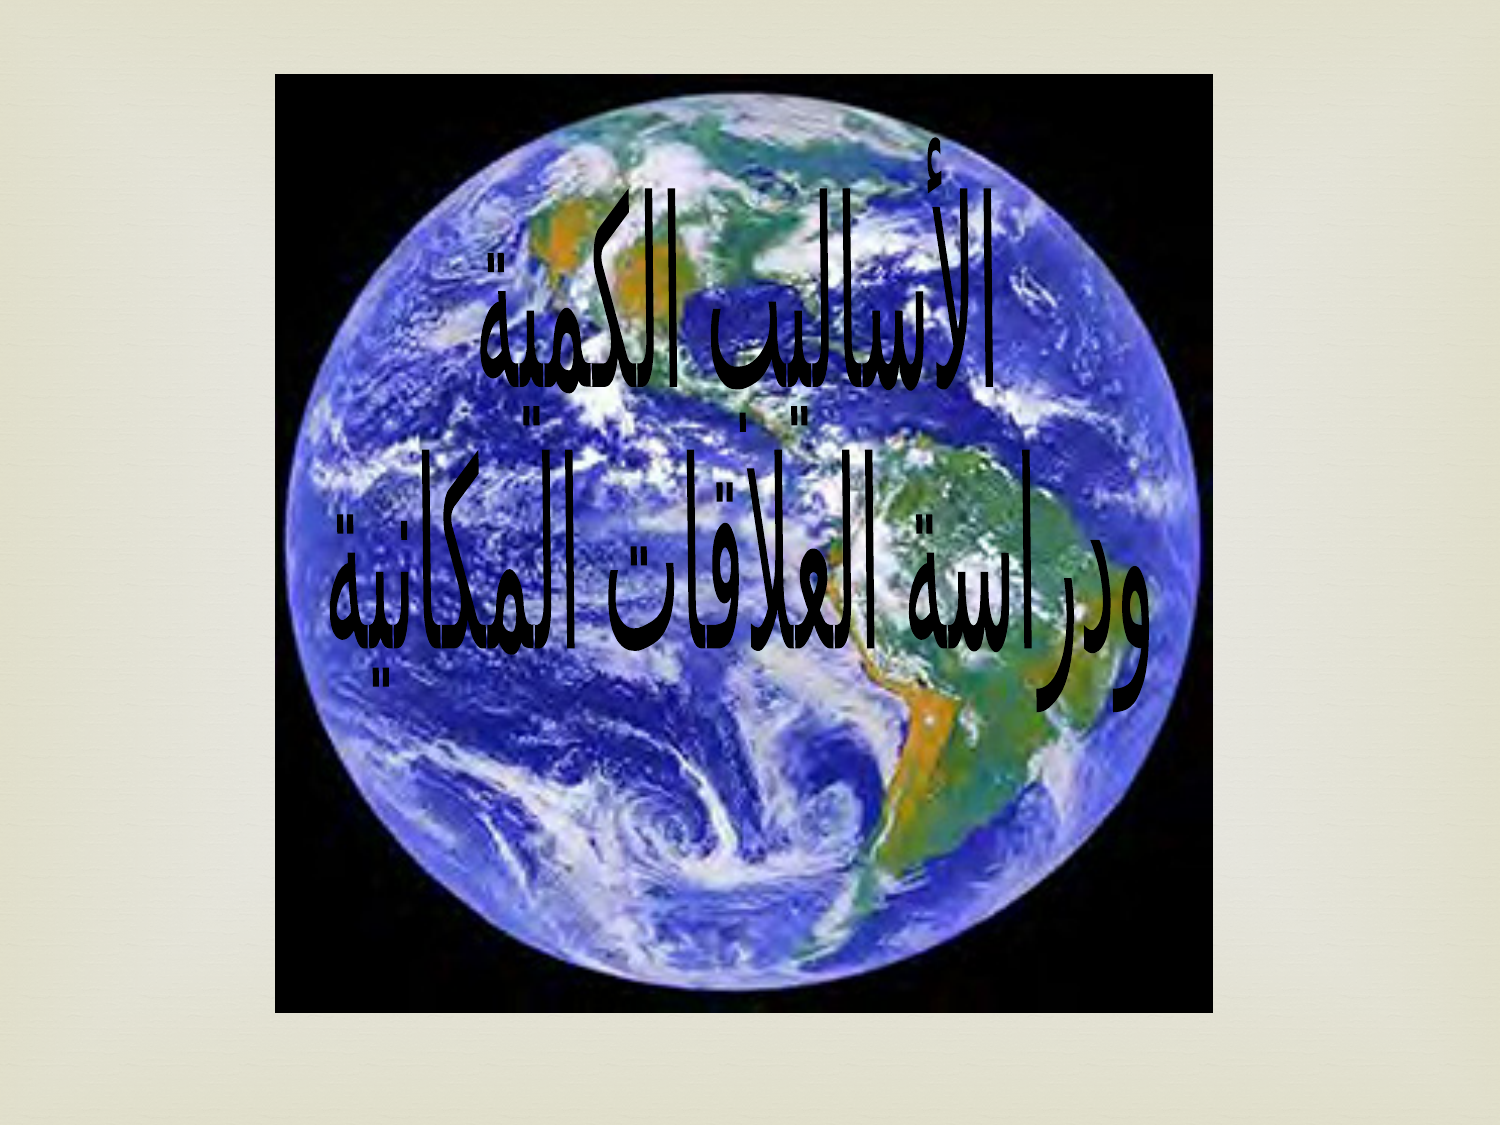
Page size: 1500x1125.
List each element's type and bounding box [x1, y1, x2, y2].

picture [274, 74, 1213, 1013]
